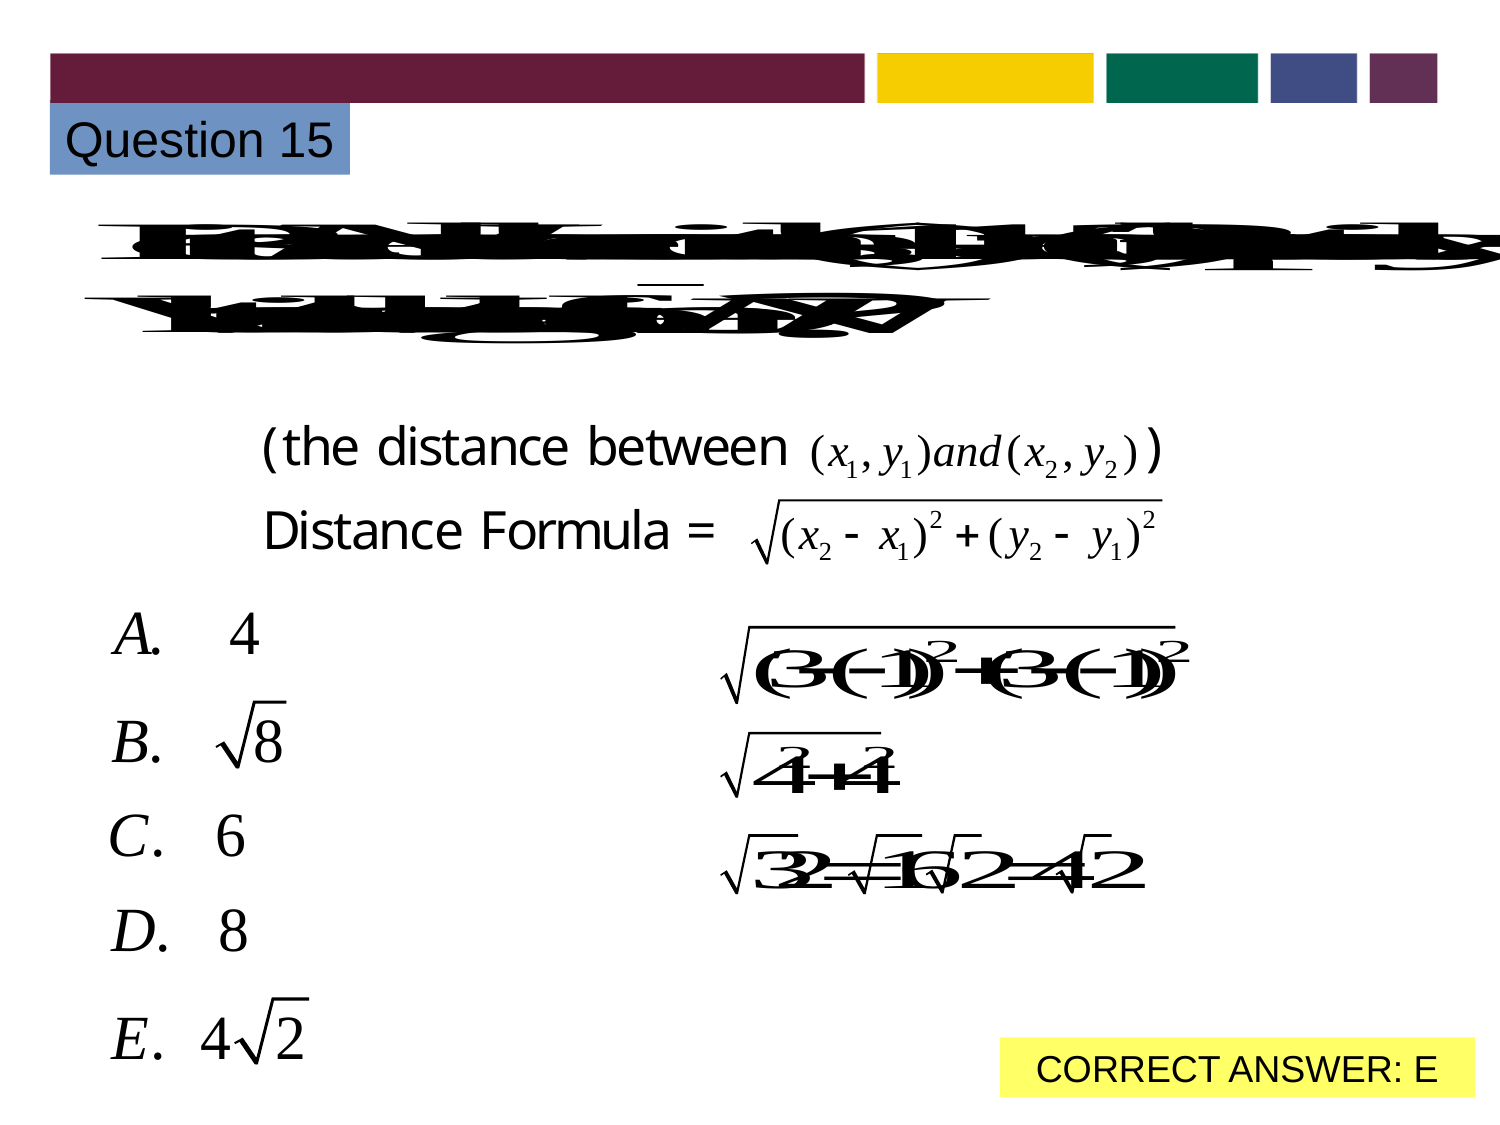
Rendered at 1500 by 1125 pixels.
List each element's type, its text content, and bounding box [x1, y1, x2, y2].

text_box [712, 612, 1500, 983]
text_box CORRECT ANSWER: E [999, 1037, 1475, 1098]
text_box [84, 212, 1500, 349]
picture [37, 37, 1438, 103]
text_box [262, 413, 1500, 640]
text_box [99, 599, 317, 1078]
text_box Question 15 [49, 111, 350, 175]
